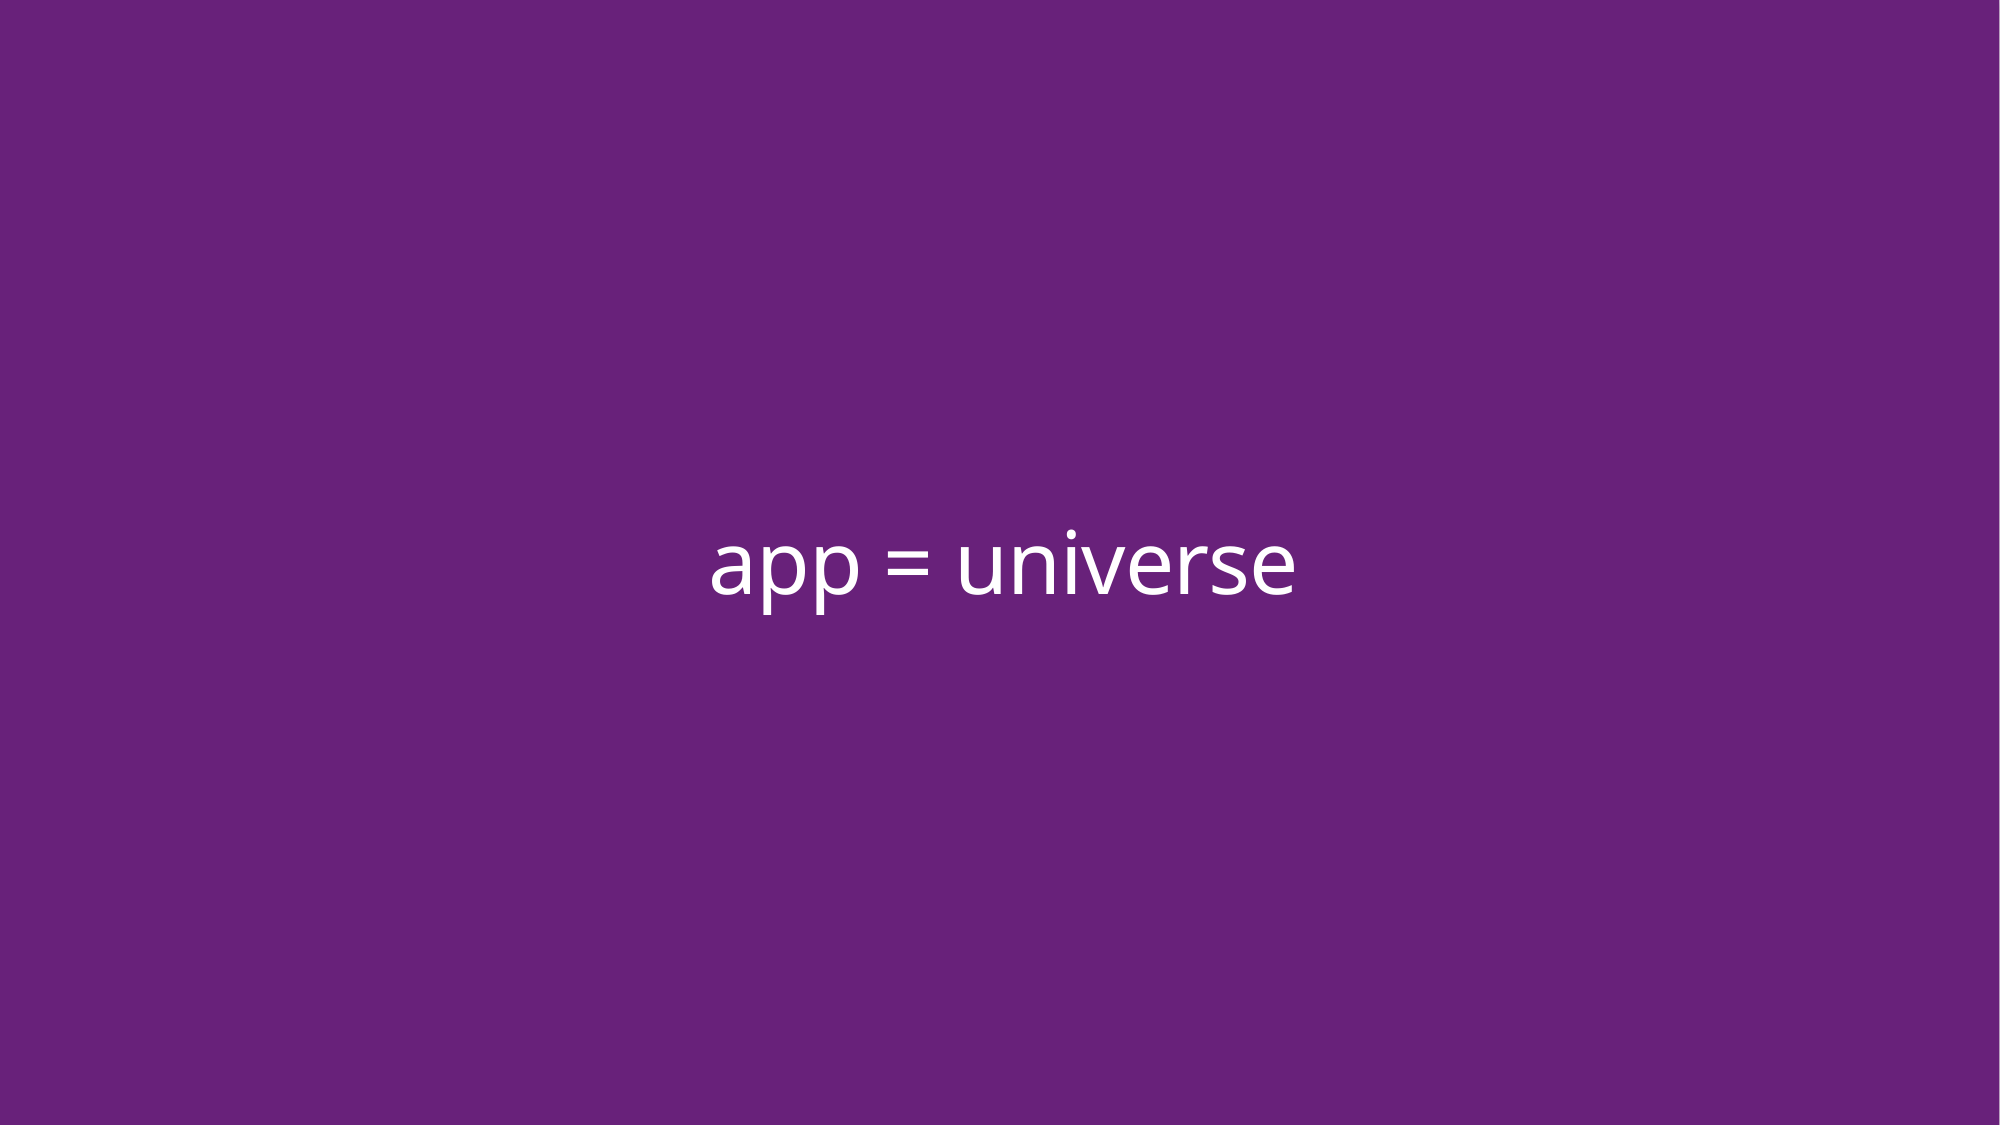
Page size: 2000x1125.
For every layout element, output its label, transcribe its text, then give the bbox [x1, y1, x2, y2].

text_box app = universe [0, 0, 2000, 1125]
